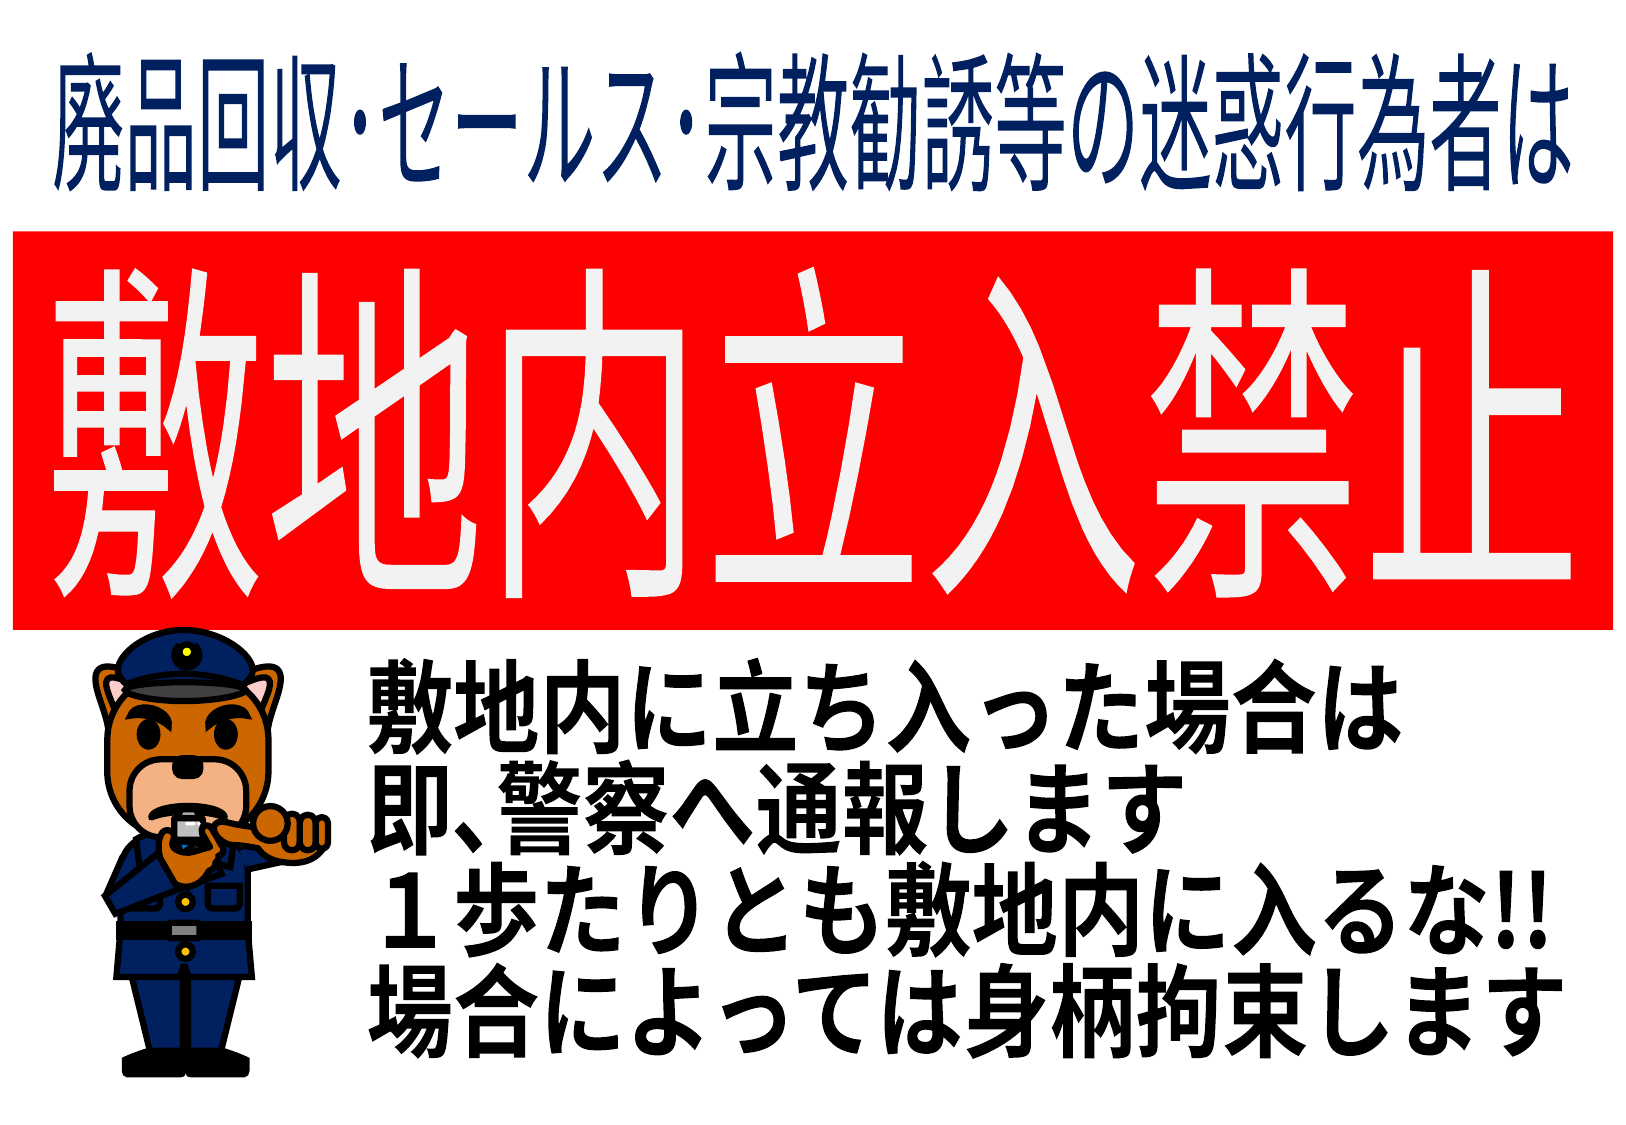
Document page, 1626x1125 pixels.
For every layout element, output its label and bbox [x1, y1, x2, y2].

text_box [81, 629, 329, 1075]
text_box [11, 229, 1615, 632]
